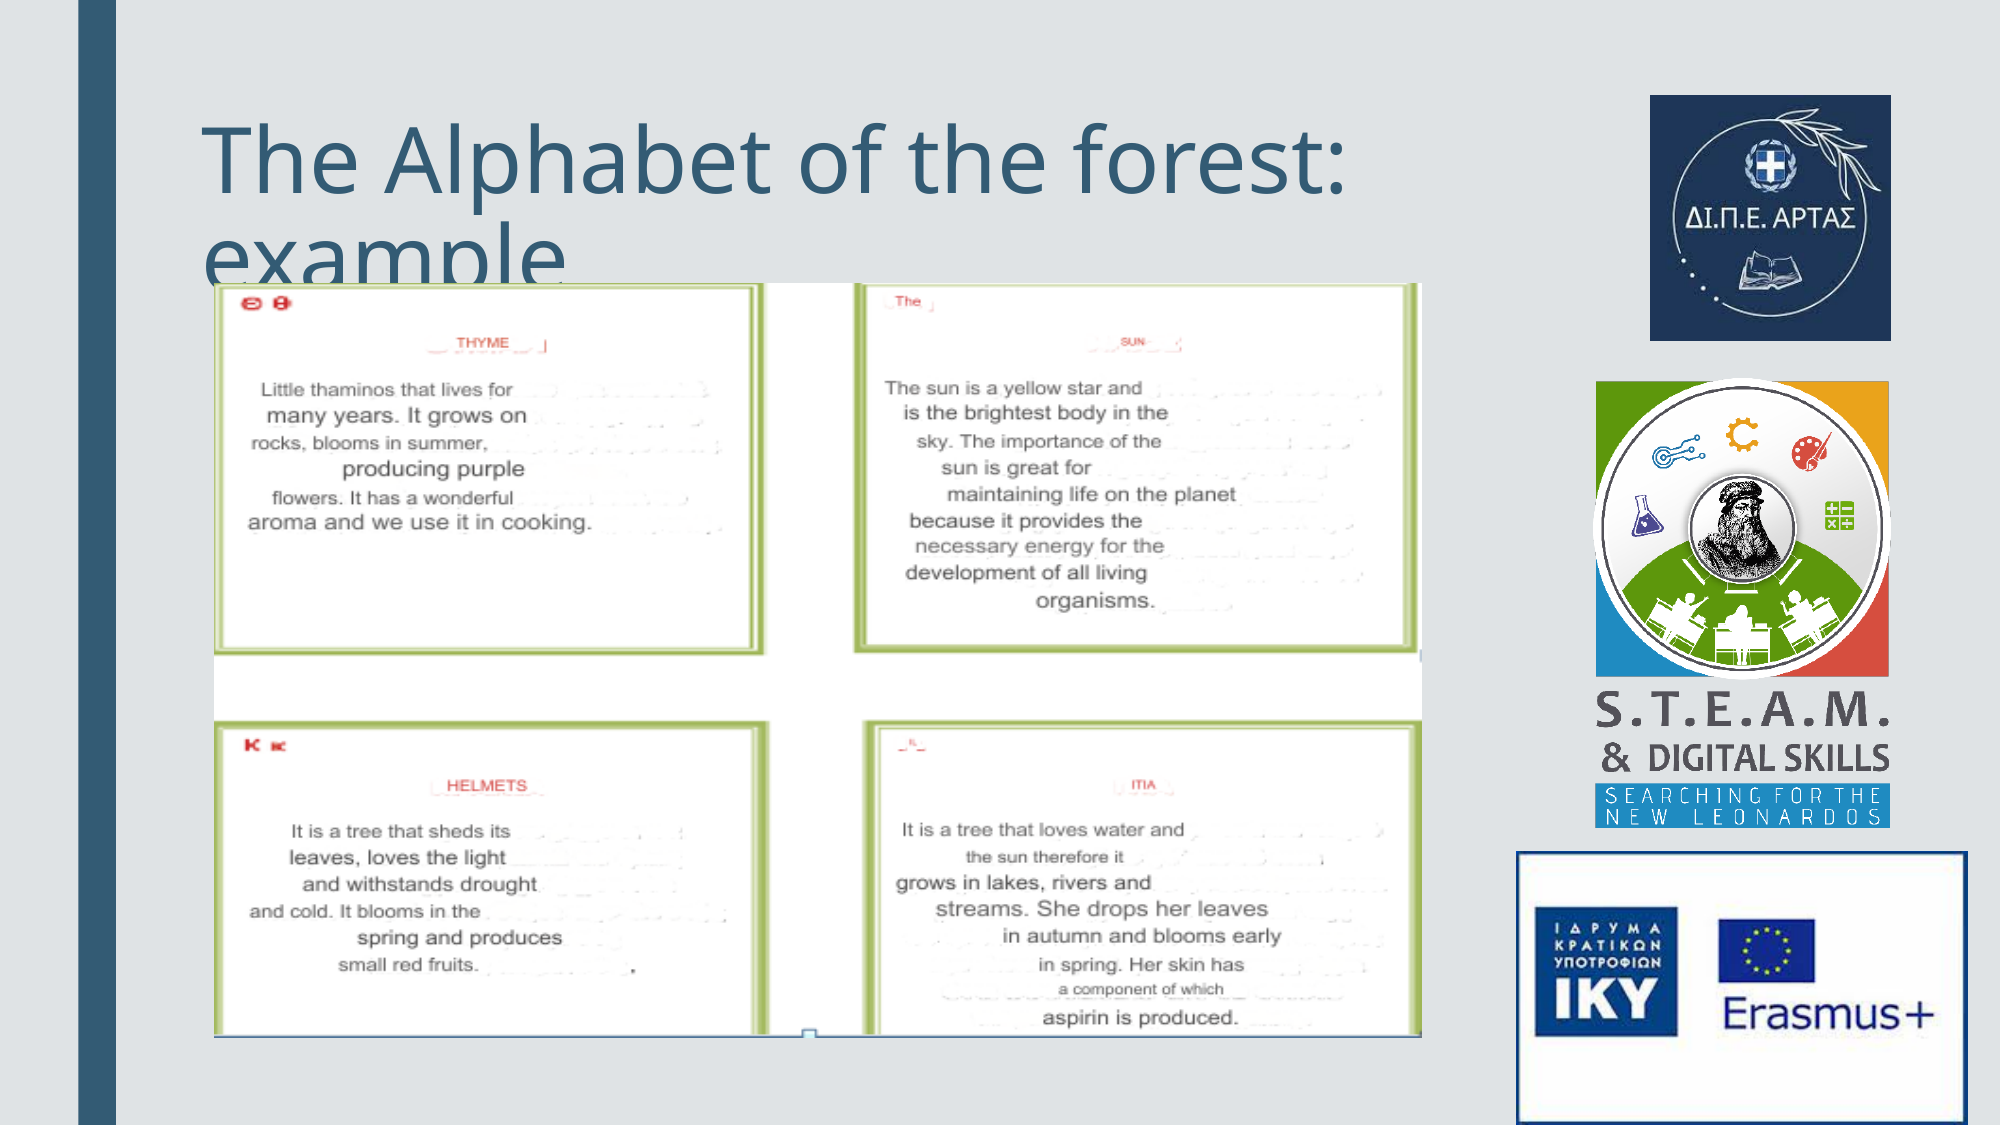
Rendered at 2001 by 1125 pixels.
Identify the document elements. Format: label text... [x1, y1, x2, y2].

picture [1516, 851, 1968, 1125]
picture [1650, 94, 1891, 341]
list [214, 283, 1422, 1038]
title The Alphabet of the forest: example [186, 108, 1624, 229]
picture [1593, 378, 1891, 828]
